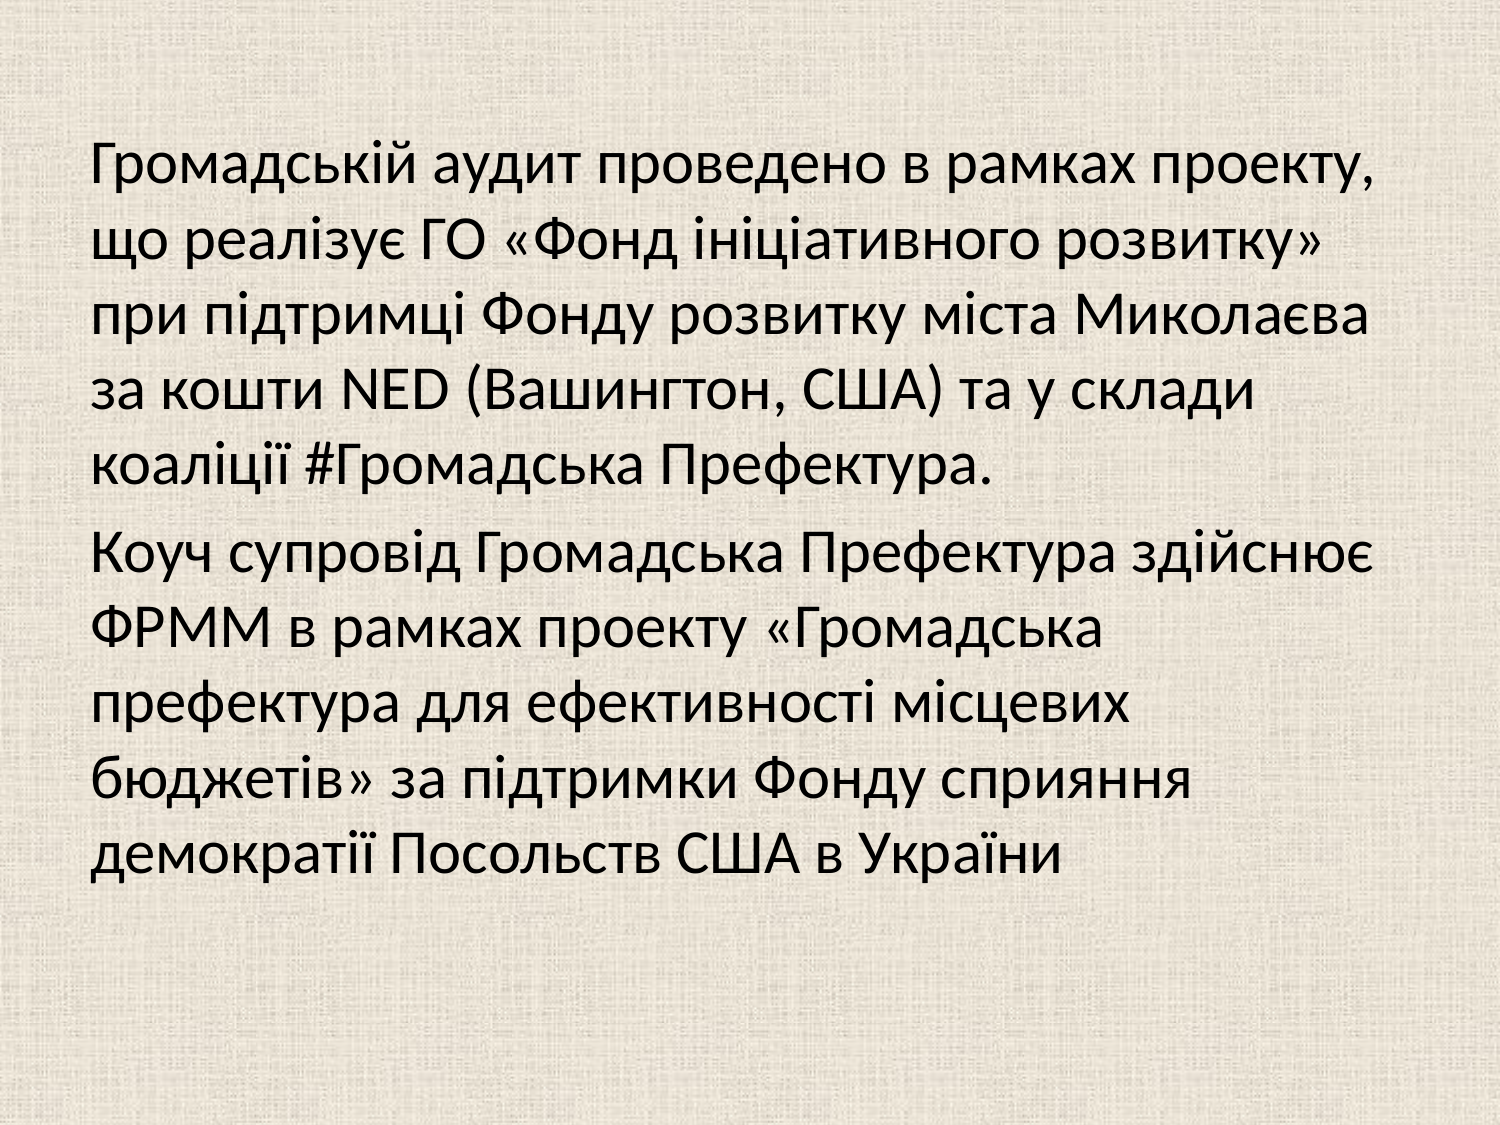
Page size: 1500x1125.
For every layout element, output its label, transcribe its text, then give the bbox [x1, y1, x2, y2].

list Громадській аудит проведено в рамках проекту, що реалізує ГО «Фонд ініціативного розвитку» при підтримці Фонду розвитку міста Миколаєва за кошти NED (Вашингтон, США) та у склади коаліції #Громадська Префектура. Коуч супровід Громадська Префектура здійснює ФРММ в рамках проекту «Громадська префектура для ефективності місцевих бюджетів» за підтримки Фонду сприяння демократії Посольств США в України [75, 113, 1425, 1005]
